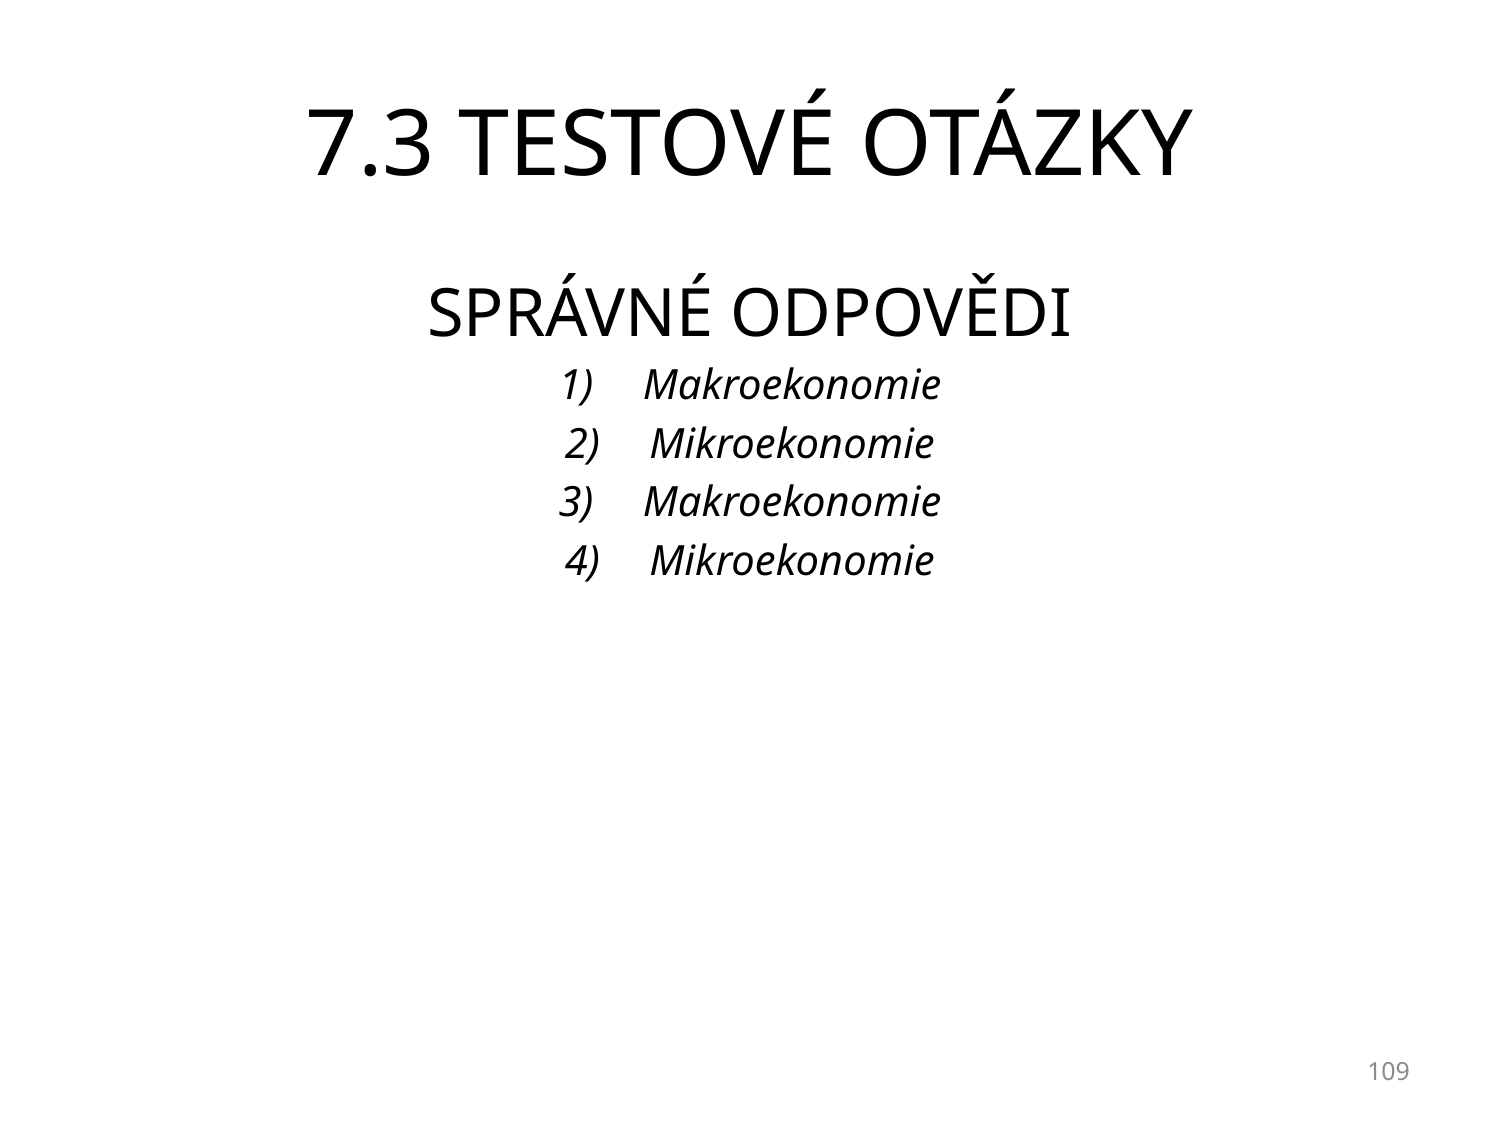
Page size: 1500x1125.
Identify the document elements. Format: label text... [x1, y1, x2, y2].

title 7.3 TESTOVÉ OTÁZKY [75, 45, 1425, 233]
list SPRÁVNÉ ODPOVĚDI Makroekonomie Mikroekonomie Makroekonomie Mikroekonomie [75, 262, 1425, 1005]
slide_number 109 [1074, 1042, 1425, 1103]
